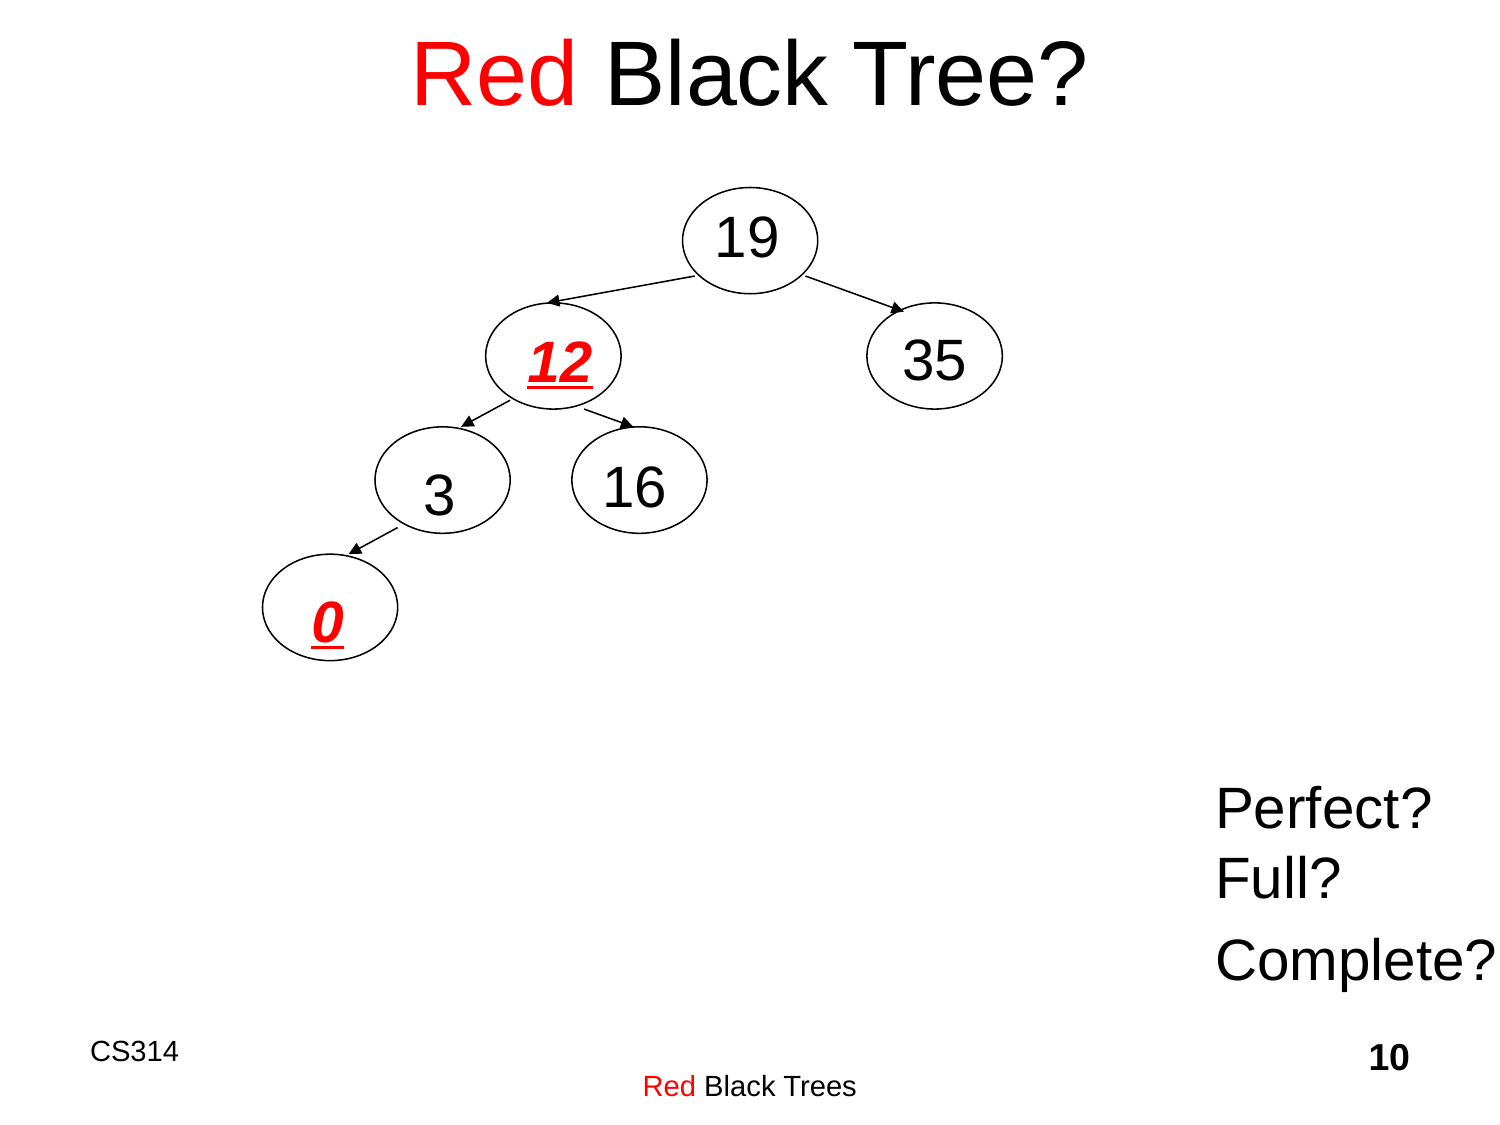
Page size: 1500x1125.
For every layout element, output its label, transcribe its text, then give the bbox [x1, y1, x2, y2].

text_box 19 [700, 191, 795, 277]
text_box Perfect? Full? Complete? [1200, 762, 1500, 999]
text_box [866, 318, 887, 394]
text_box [374, 426, 511, 536]
text_box [893, 302, 977, 314]
text_box 16 [587, 441, 683, 527]
text_box [519, 402, 588, 410]
text_box [896, 400, 973, 410]
text_box [462, 400, 511, 425]
text_box [485, 303, 598, 399]
footer Red Black Trees [462, 1024, 1038, 1101]
text_box [584, 408, 634, 429]
text_box [547, 275, 695, 307]
text_box [593, 426, 708, 521]
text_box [262, 553, 398, 663]
slide_number 10 [1112, 1024, 1426, 1101]
text_box [805, 275, 904, 314]
text_box [607, 527, 672, 534]
text_box [682, 200, 818, 294]
text_box [983, 318, 1003, 394]
text_box [608, 324, 622, 388]
text_box [571, 446, 587, 514]
title Red Black Tree? [112, 0, 1388, 163]
text_box 12 [512, 316, 608, 402]
text_box [350, 541, 373, 552]
text_box [726, 187, 775, 191]
text_box 35 [887, 314, 983, 400]
slide_number CS314 [74, 1024, 451, 1101]
